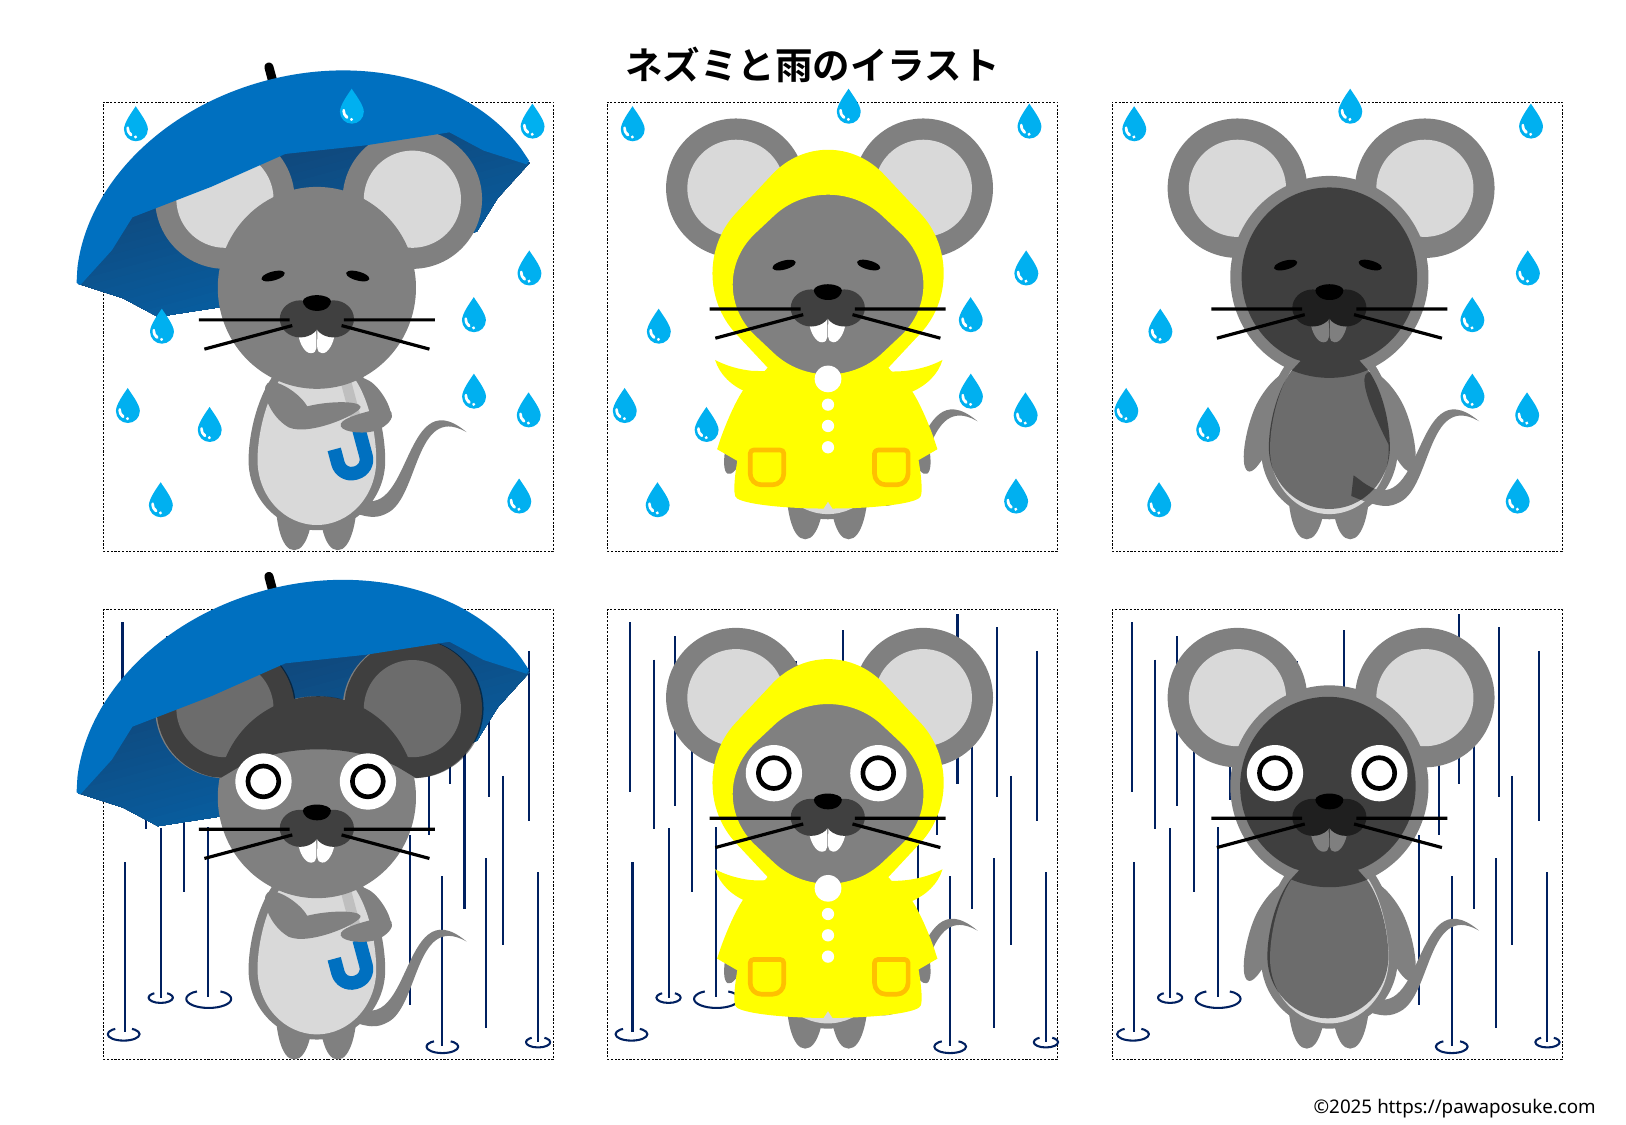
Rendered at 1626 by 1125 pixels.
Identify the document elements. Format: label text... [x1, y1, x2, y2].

text_box ネズミと雨のイラスト [610, 34, 1015, 89]
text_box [70, 61, 545, 551]
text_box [70, 571, 551, 1060]
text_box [615, 613, 1059, 1054]
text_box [1114, 88, 1544, 518]
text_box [1116, 613, 1560, 1054]
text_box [1167, 527, 1495, 540]
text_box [612, 88, 1042, 540]
